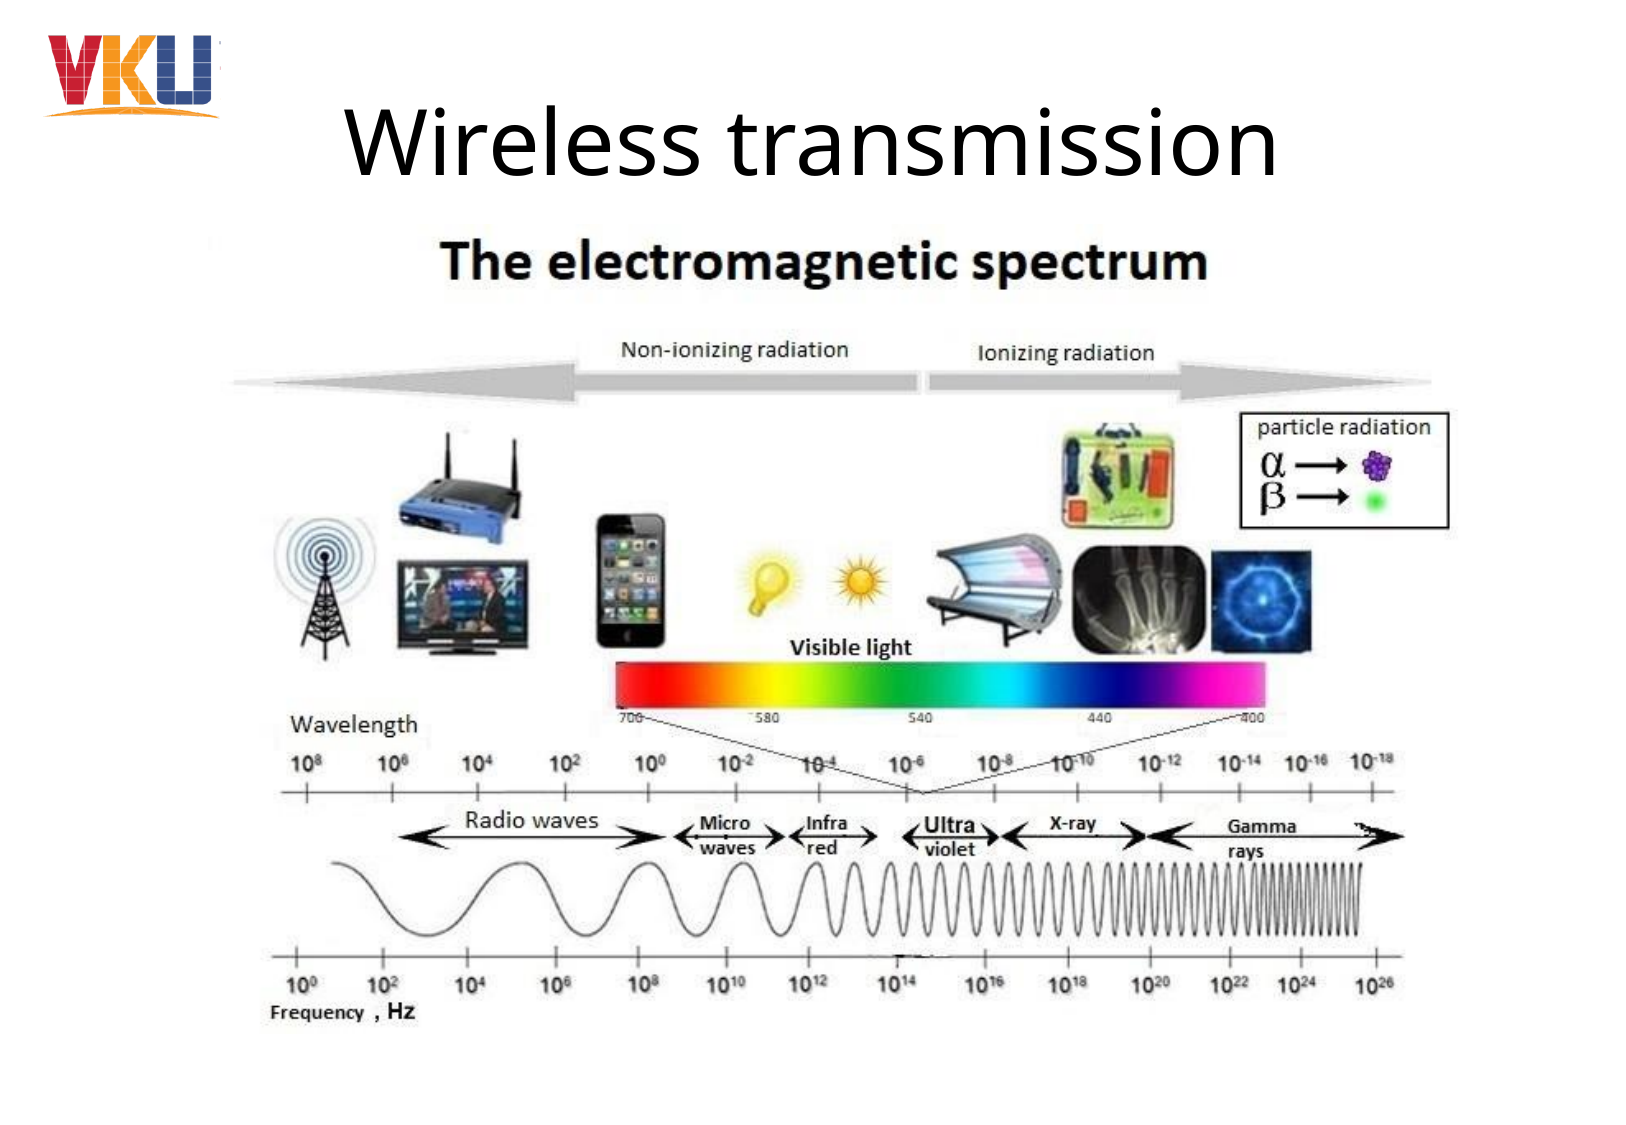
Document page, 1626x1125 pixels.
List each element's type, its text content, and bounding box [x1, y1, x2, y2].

title Wireless transmission [81, 45, 1544, 233]
picture [208, 224, 1469, 1035]
picture [32, 21, 228, 129]
